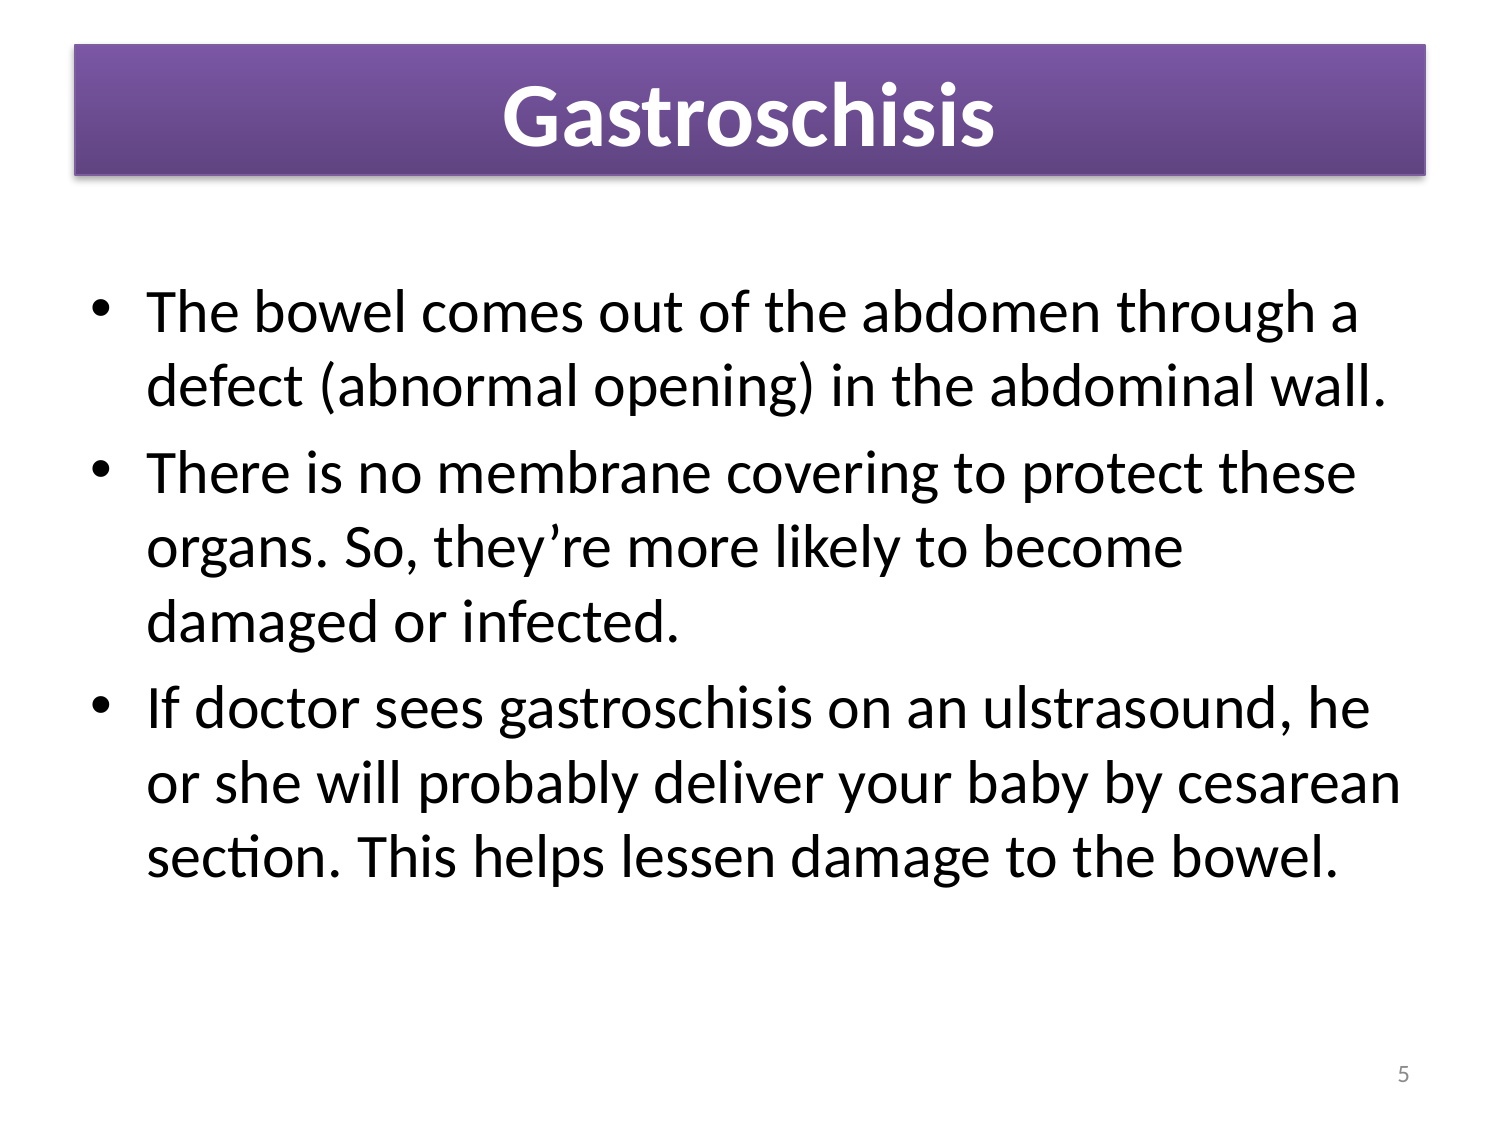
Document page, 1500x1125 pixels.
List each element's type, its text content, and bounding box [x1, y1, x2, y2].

list The bowel comes out of the abdomen through a defect (abnormal opening) in the abdominal wall. There is no membrane covering to protect these organs. So, they’re more likely to become damaged or infected. If doctor sees gastroschisis on an ulstrasound, he or she will probably deliver your baby by cesarean section. This helps lessen damage to the bowel. [75, 262, 1425, 1005]
title Gastroschisis [74, 44, 1426, 176]
slide_number 5 [1074, 1042, 1425, 1103]
